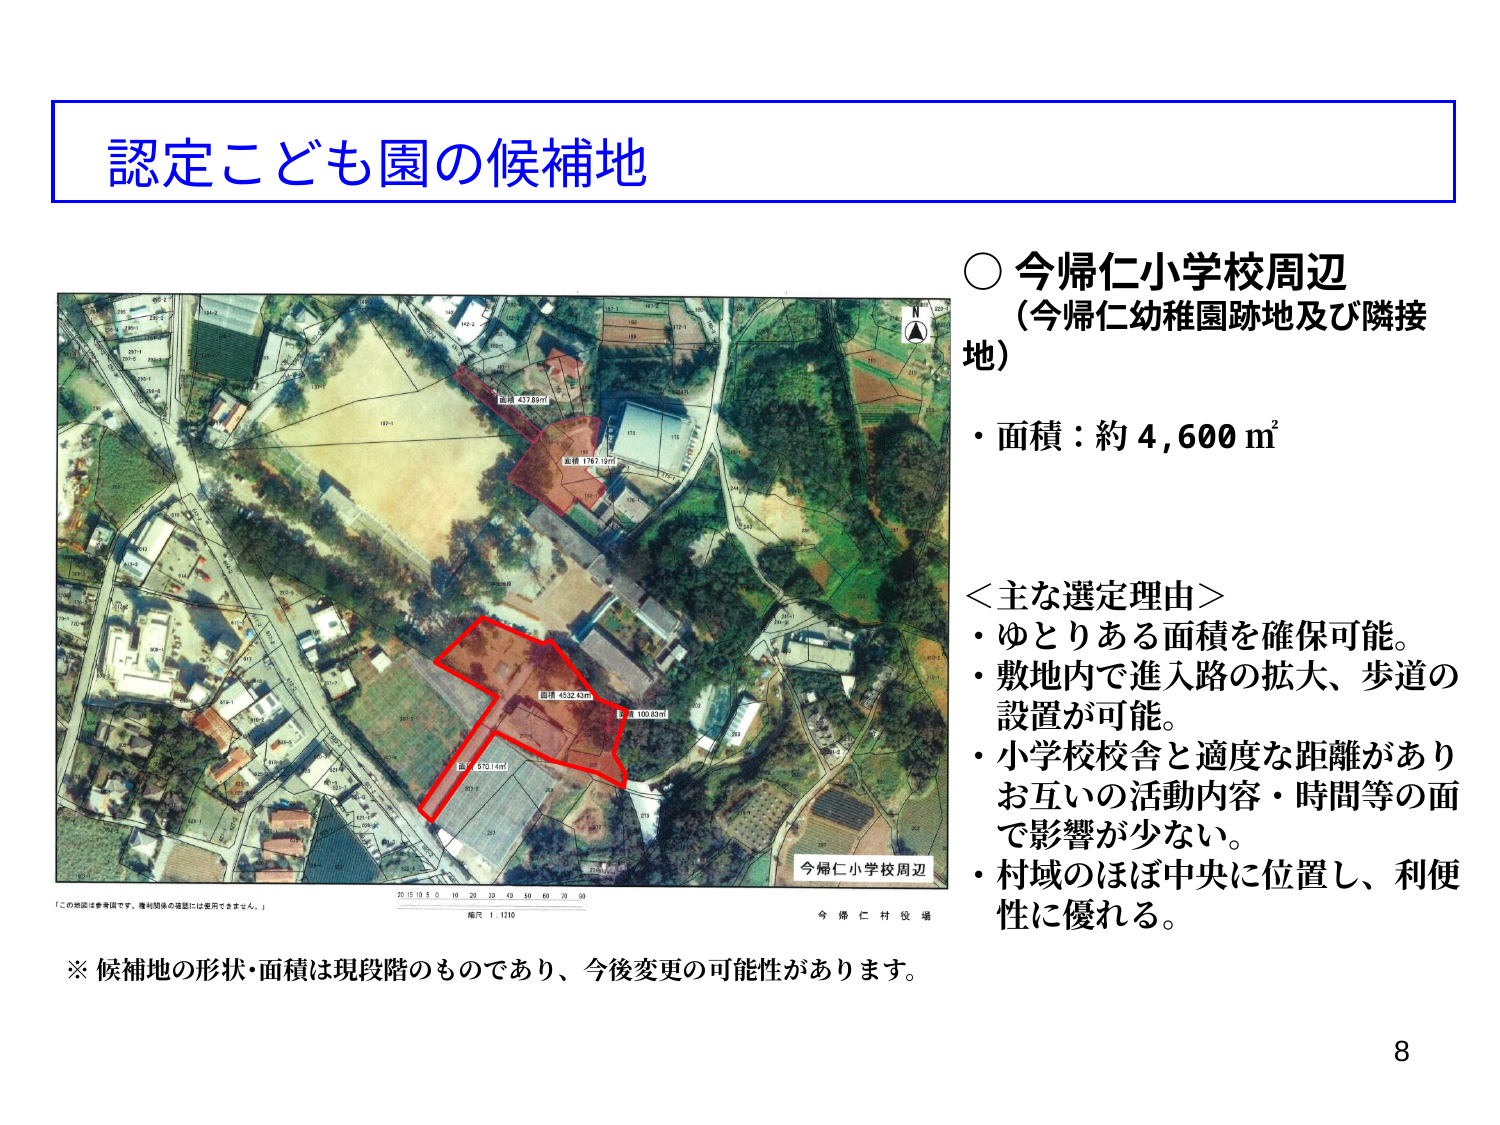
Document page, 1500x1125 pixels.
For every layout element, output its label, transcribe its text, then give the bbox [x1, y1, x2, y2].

text_box ※候補地の形状･面積は現段階のものであり、今後変更の可能性があります。 [53, 953, 953, 1024]
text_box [52, 291, 953, 930]
slide_number 8 [1074, 1024, 1426, 1103]
text_box 認定こども園の候補地 [53, 101, 1455, 202]
text_box ○今帰仁小学校周辺 （今帰仁幼稚園跡地及び隣接地） ・面積：約4,600㎡ ＜主な選定理由＞ ・ゆとりある面積を確保可能。 ・敷地内で進入路の拡大、歩道の 設置が可能。 ・小学校校舎と適度な距離があり お互いの活動内容・時間等の面 で影響が少ない。 ・村域のほぼ中央に位置し、利便 性に優れる。 [950, 244, 1483, 1047]
